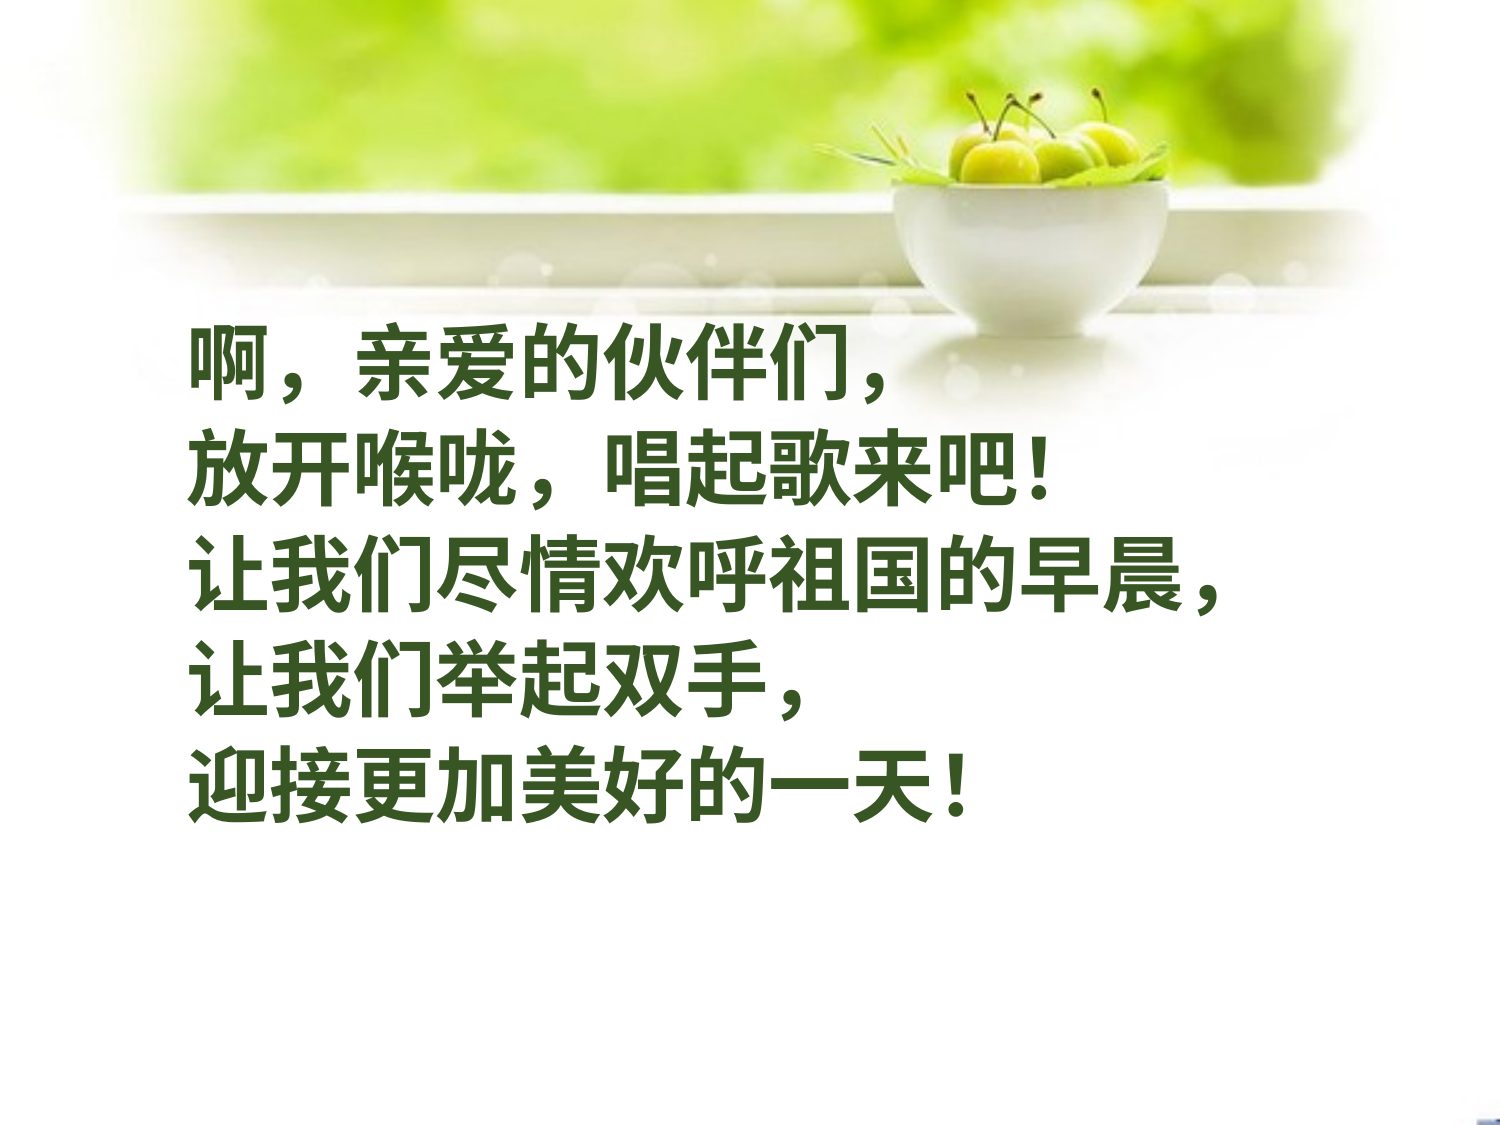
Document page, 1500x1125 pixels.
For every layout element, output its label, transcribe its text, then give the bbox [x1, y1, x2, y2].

list 啊，亲爱的伙伴们， 放开喉咙，唱起歌来吧！ 让我们尽情欢呼祖国的早晨， 让我们举起双手， 迎接更加美好的一天！ [171, 314, 1235, 870]
picture [0, 0, 1500, 1125]
